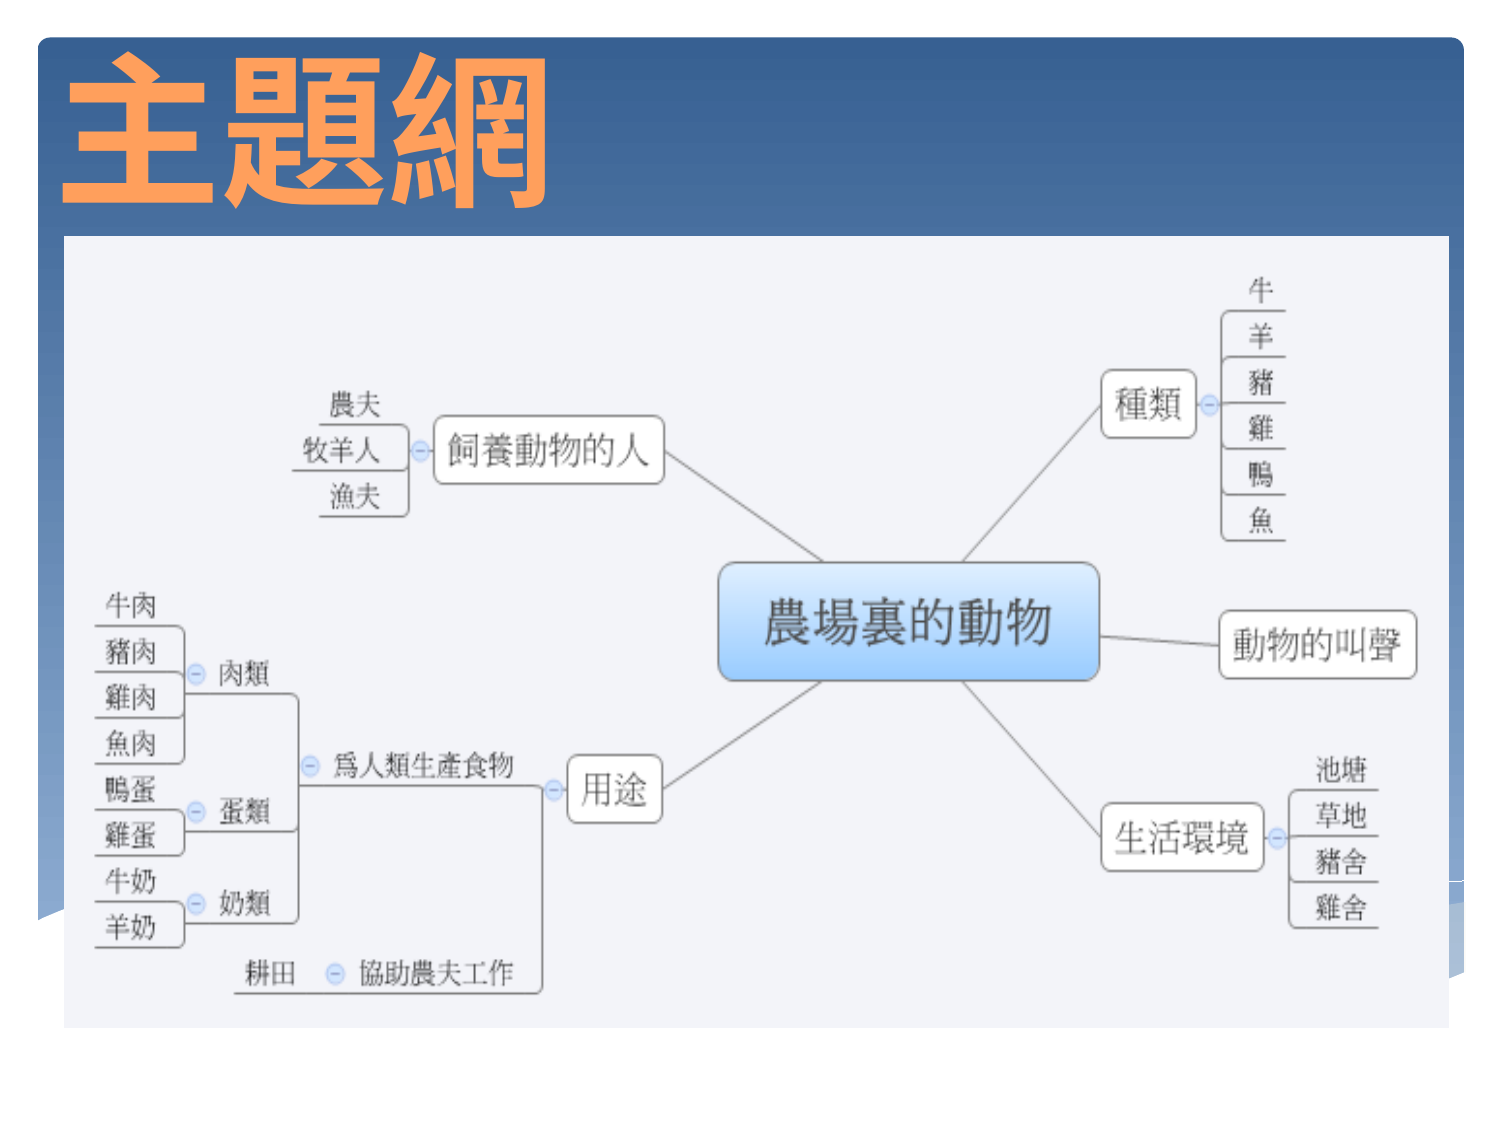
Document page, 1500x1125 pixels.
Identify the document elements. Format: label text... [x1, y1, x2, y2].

text_box 主題網 [39, 19, 570, 235]
picture [64, 236, 1449, 1028]
